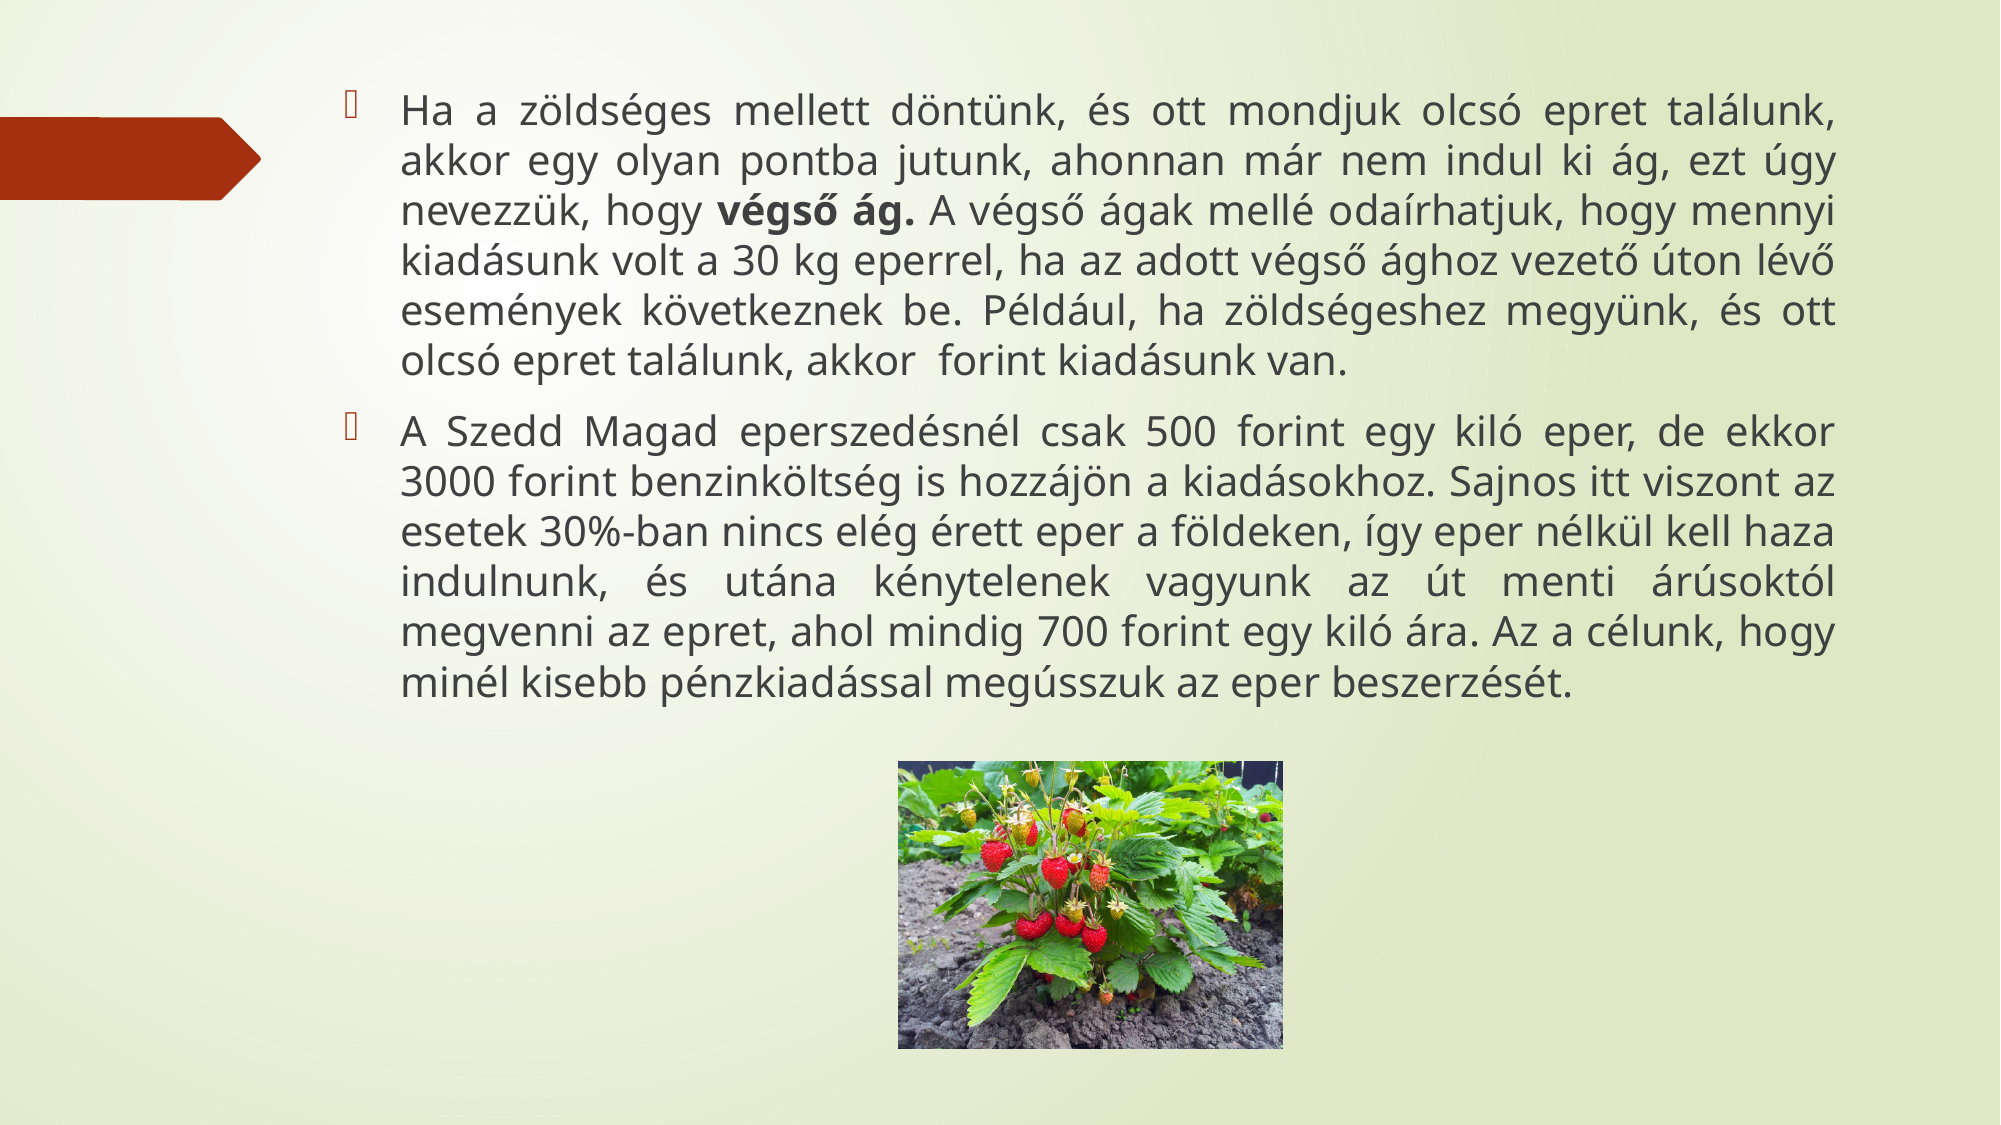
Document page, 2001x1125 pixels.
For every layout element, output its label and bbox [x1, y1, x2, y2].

picture [898, 761, 1283, 1050]
